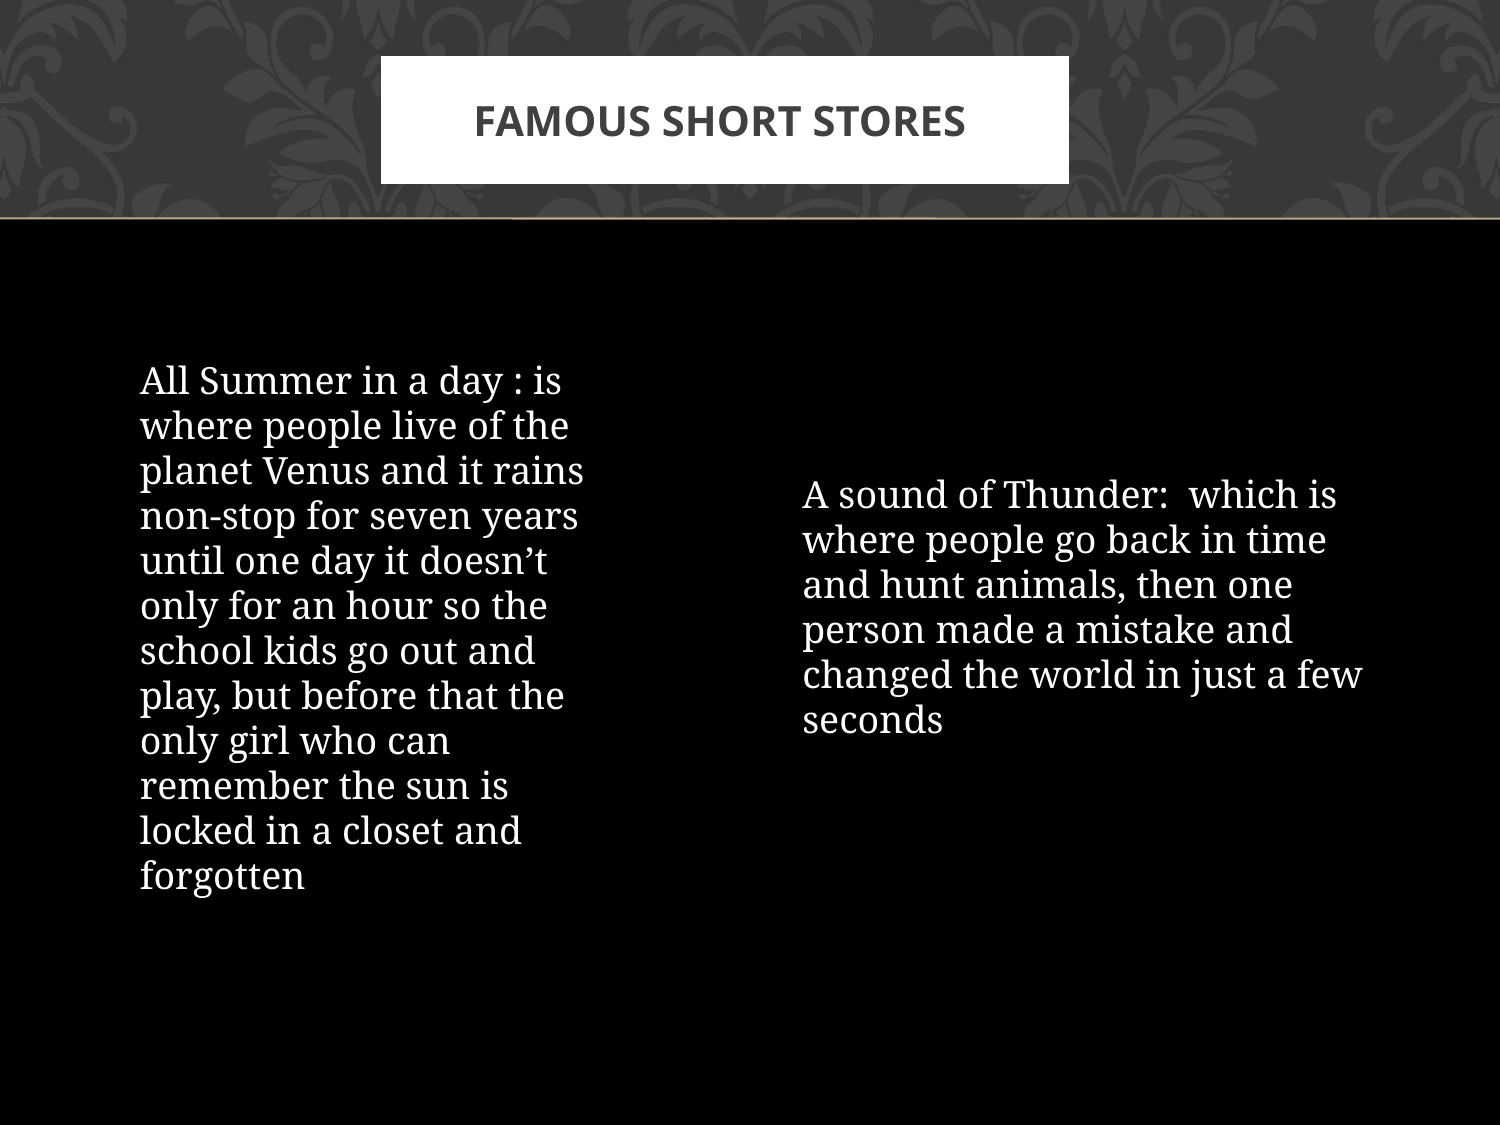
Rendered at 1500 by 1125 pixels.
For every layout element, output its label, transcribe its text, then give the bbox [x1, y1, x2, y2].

title Famous short stores [381, 56, 1069, 184]
text_box All Summer in a day : is where people live of the planet Venus and it rains non-stop for seven years until one day it doesn’t only for an hour so the school kids go out and play, but before that the only girl who can remember the sun is locked in a closet and forgotten [124, 349, 625, 905]
text_box A sound of Thunder: which is where people go back in time and hunt animals, then one person made a mistake and changed the world in just a few seconds [787, 463, 1400, 749]
